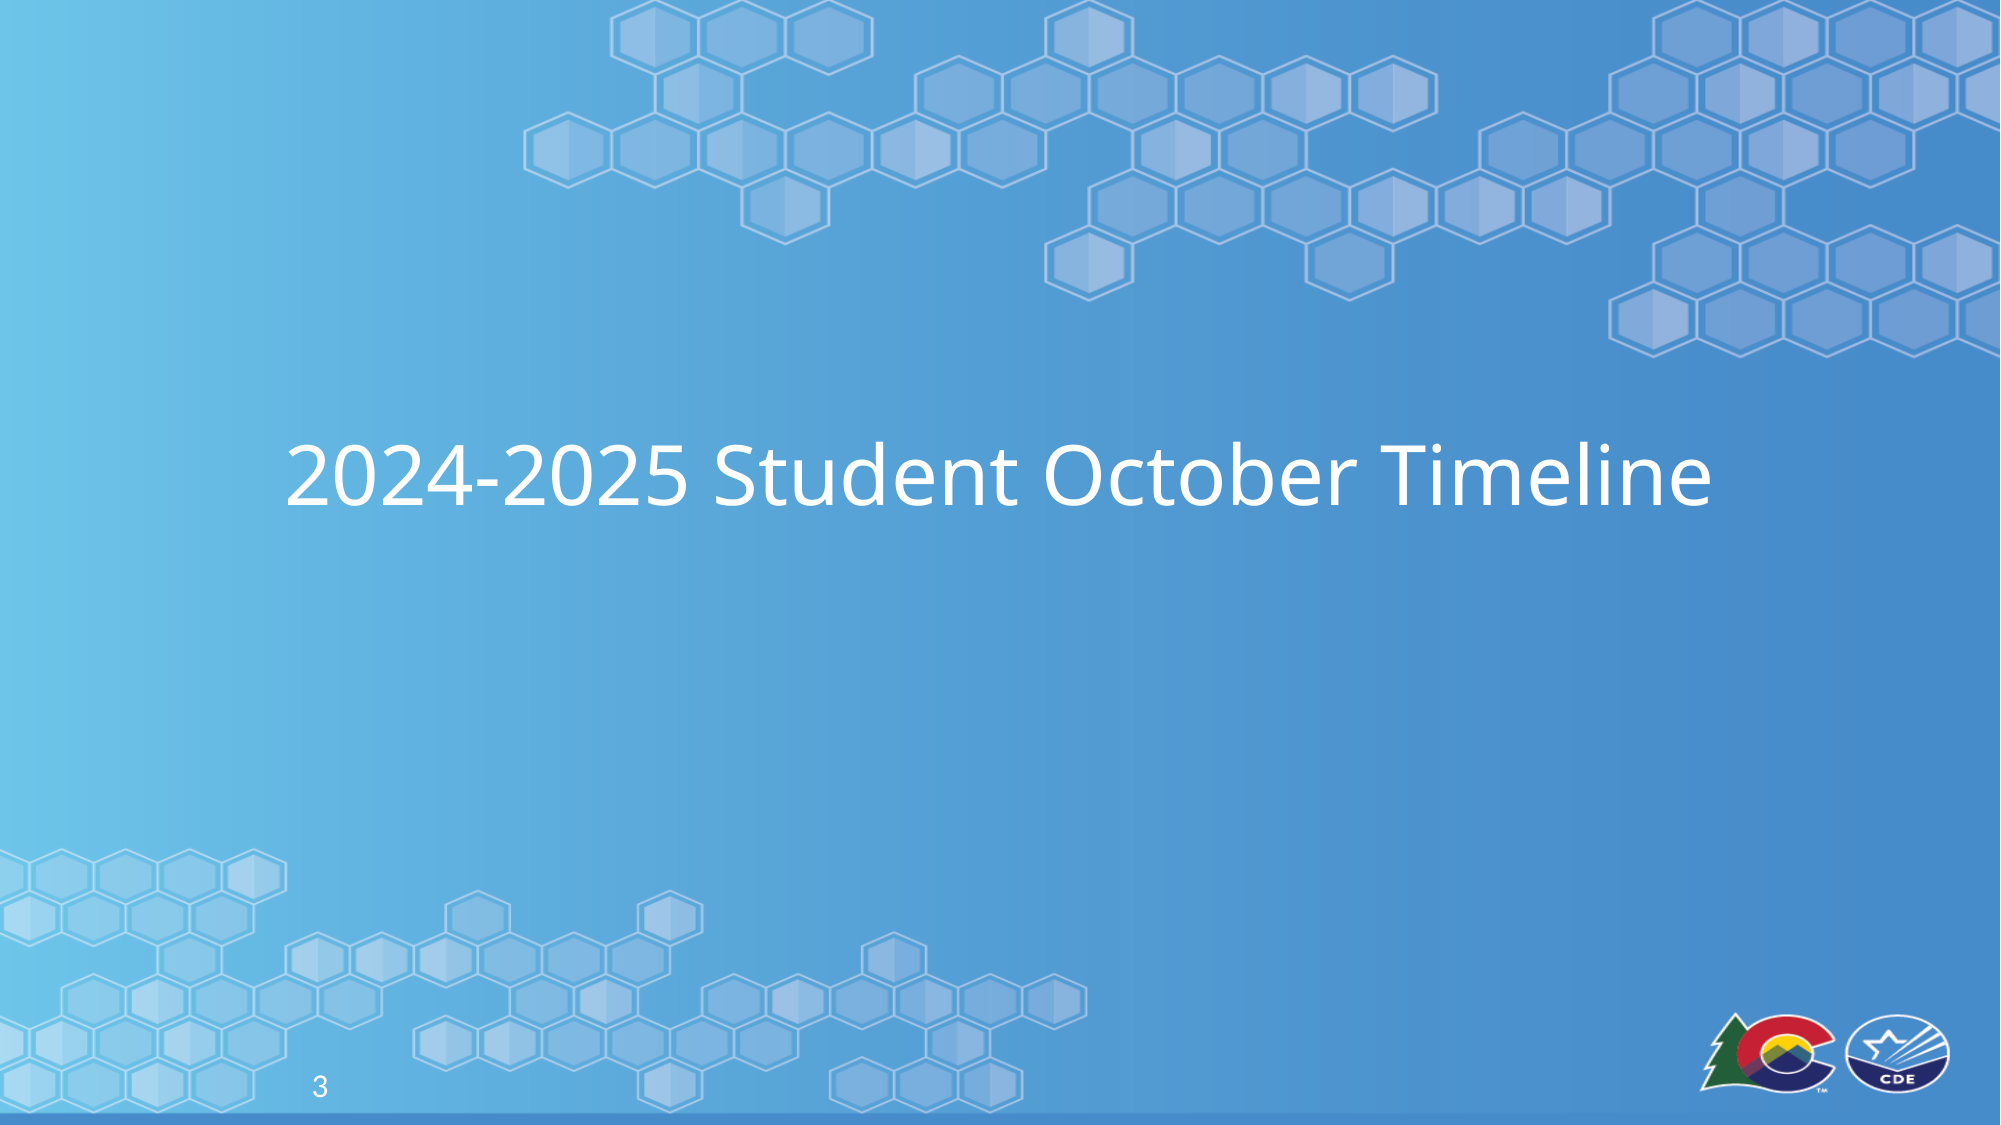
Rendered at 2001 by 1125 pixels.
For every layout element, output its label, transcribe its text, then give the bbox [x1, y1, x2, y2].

slide_number 3 [296, 1054, 635, 1115]
picture [0, 0, 2000, 1125]
title 2024-2025 Student October Timeline [150, 425, 1850, 810]
